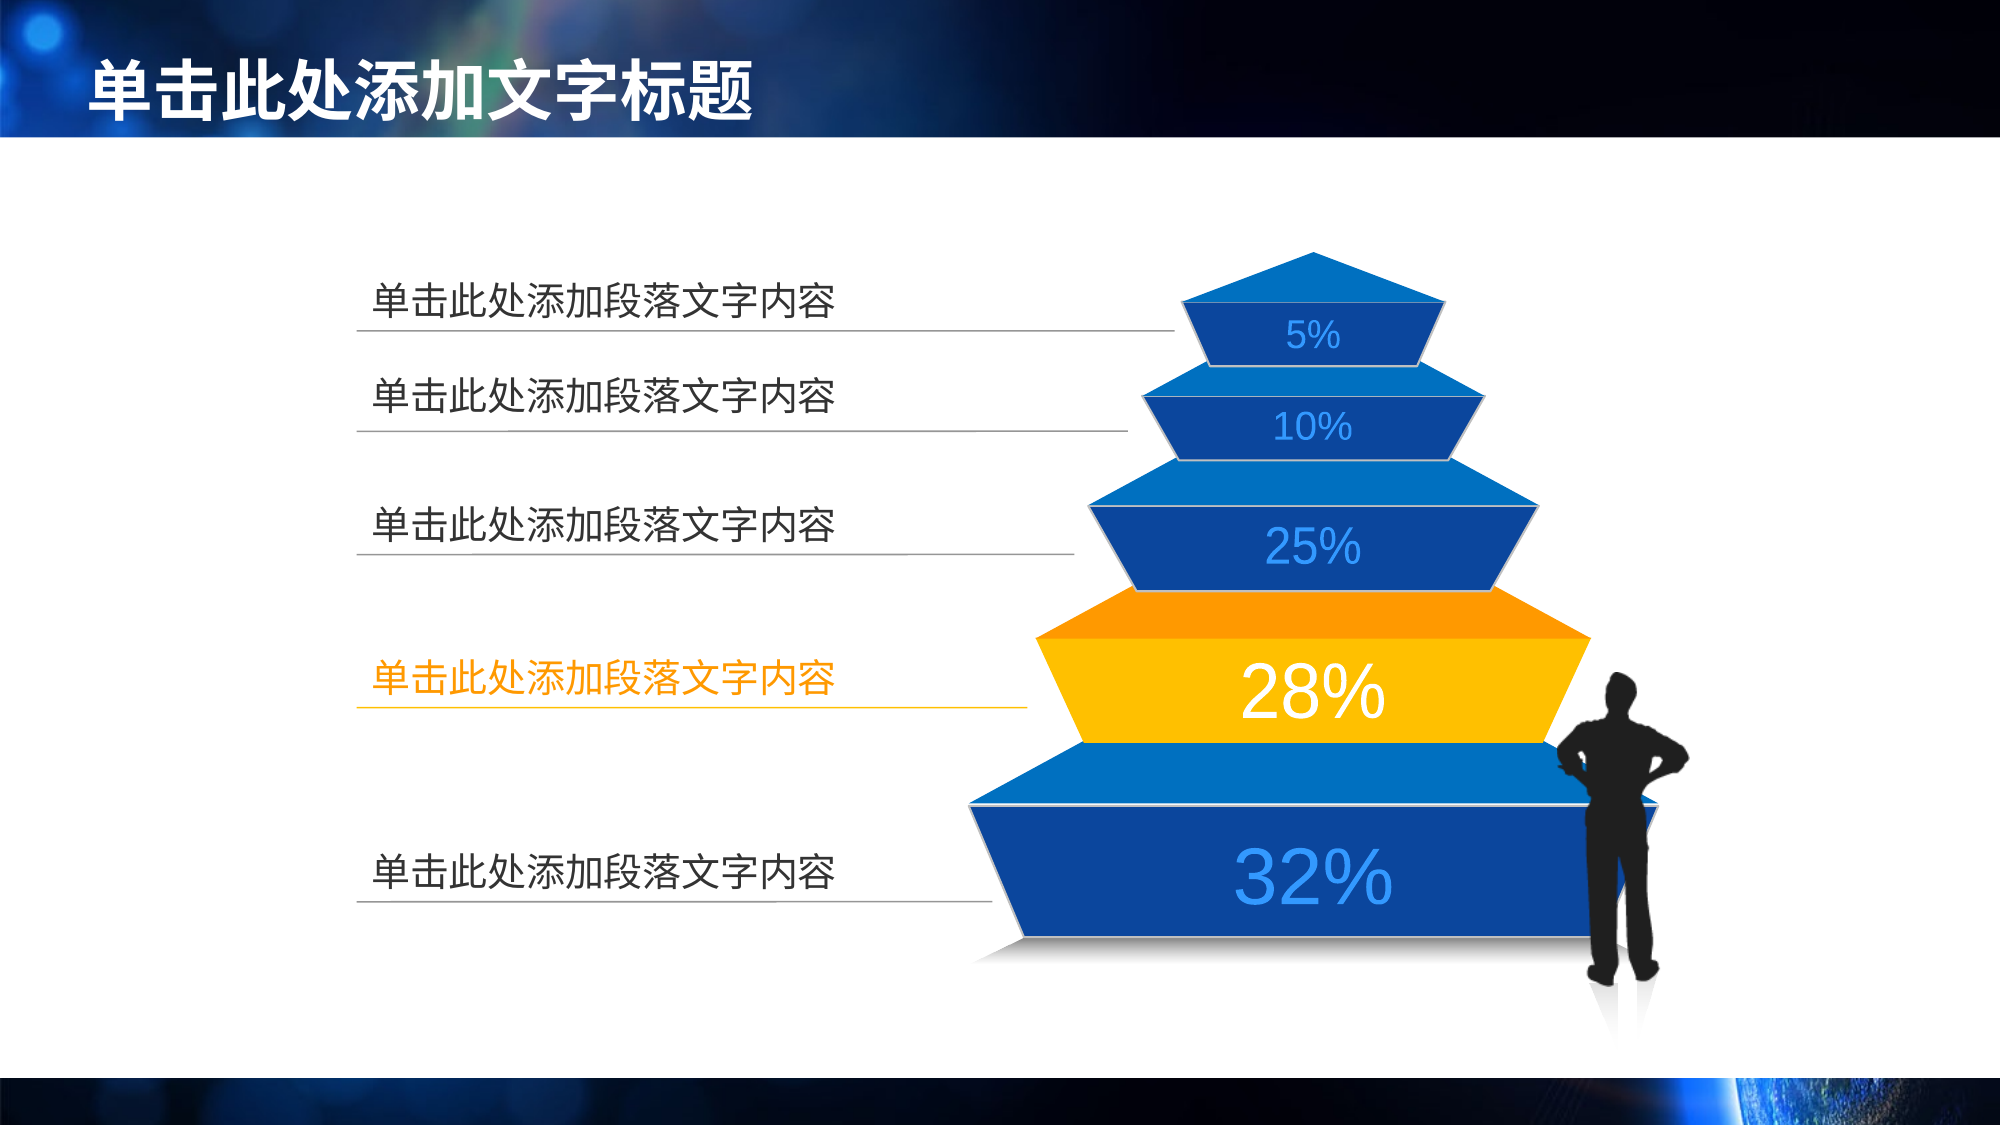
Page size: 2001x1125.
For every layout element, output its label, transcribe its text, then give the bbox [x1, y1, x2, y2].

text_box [1175, 439, 1539, 592]
picture [0, 0, 2000, 137]
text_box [1557, 672, 1690, 1052]
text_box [1175, 346, 1486, 461]
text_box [1175, 556, 1592, 744]
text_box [1181, 252, 1446, 367]
picture [0, 1078, 2000, 1125]
text_box 单击此处添加段落文字内容 [356, 260, 892, 330]
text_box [968, 744, 1557, 964]
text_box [356, 330, 1175, 902]
